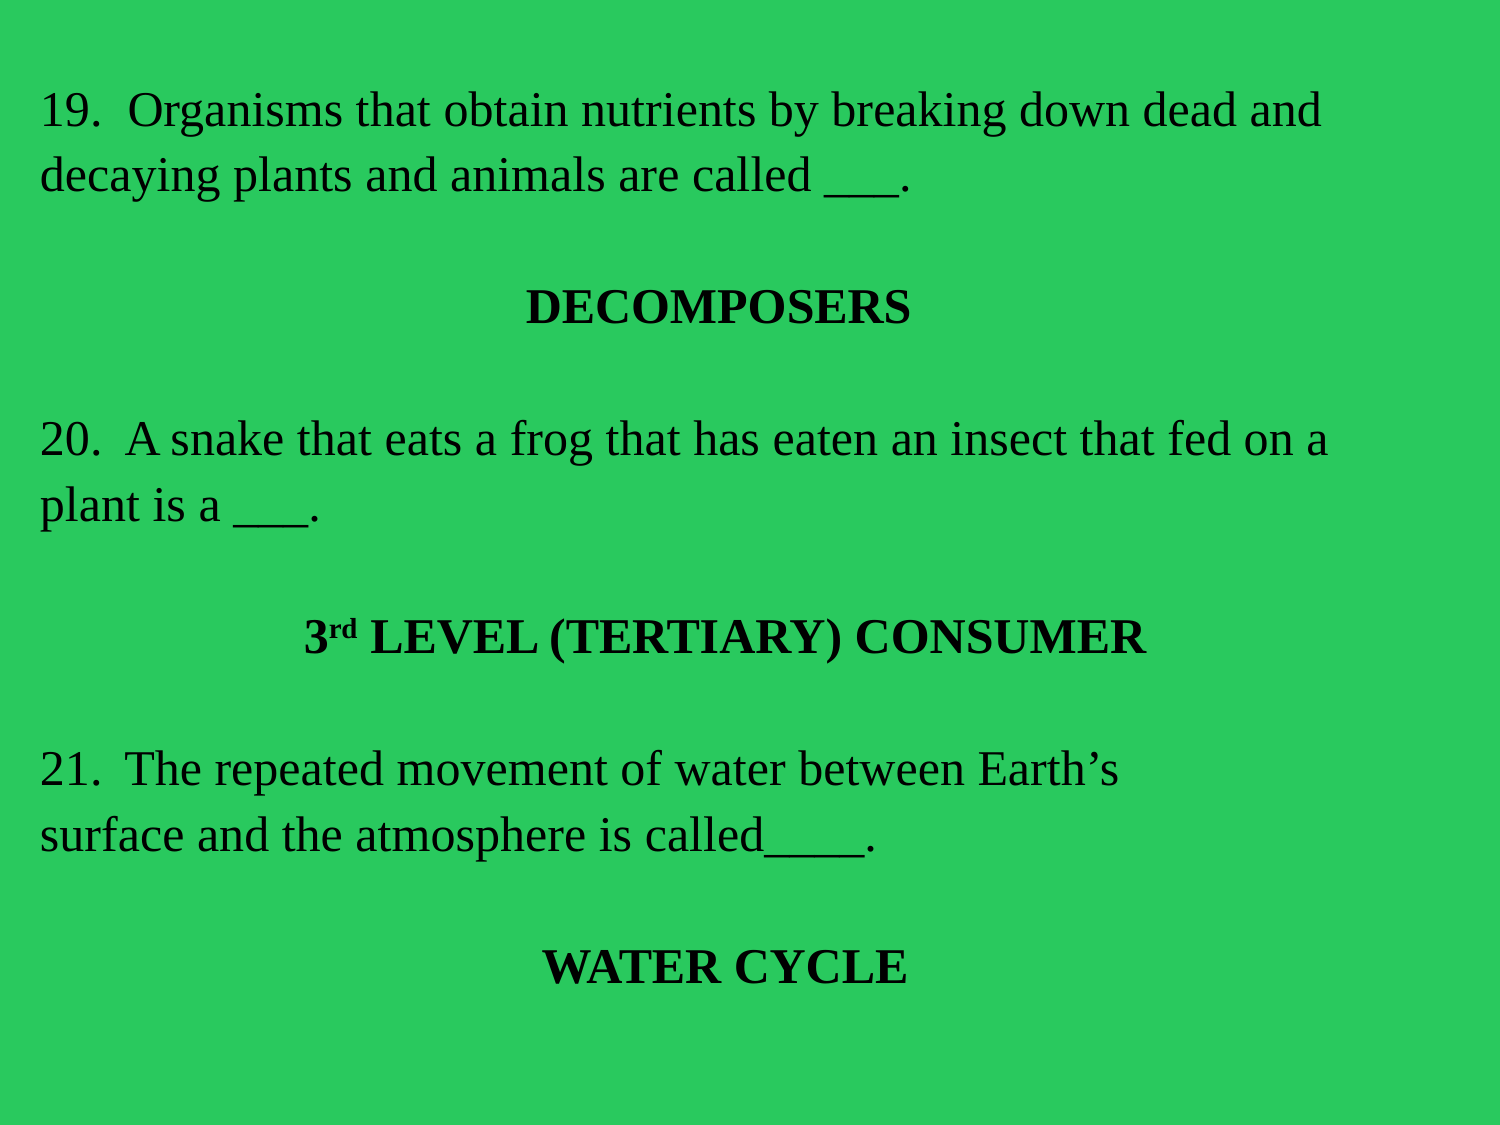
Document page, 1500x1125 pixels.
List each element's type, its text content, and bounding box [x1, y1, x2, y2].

list 19. Organisms that obtain nutrients by breaking down dead and decaying plants and animals are called ___. DECOMPOSERS 20. A snake that eats a frog that has eaten an insect that fed on a plant is a ___. 3rd LEVEL (TERTIARY) CONSUMER The repeated movement of water between Earth’s surface and the atmosphere is called____. WATER CYCLE [24, 62, 1425, 1050]
